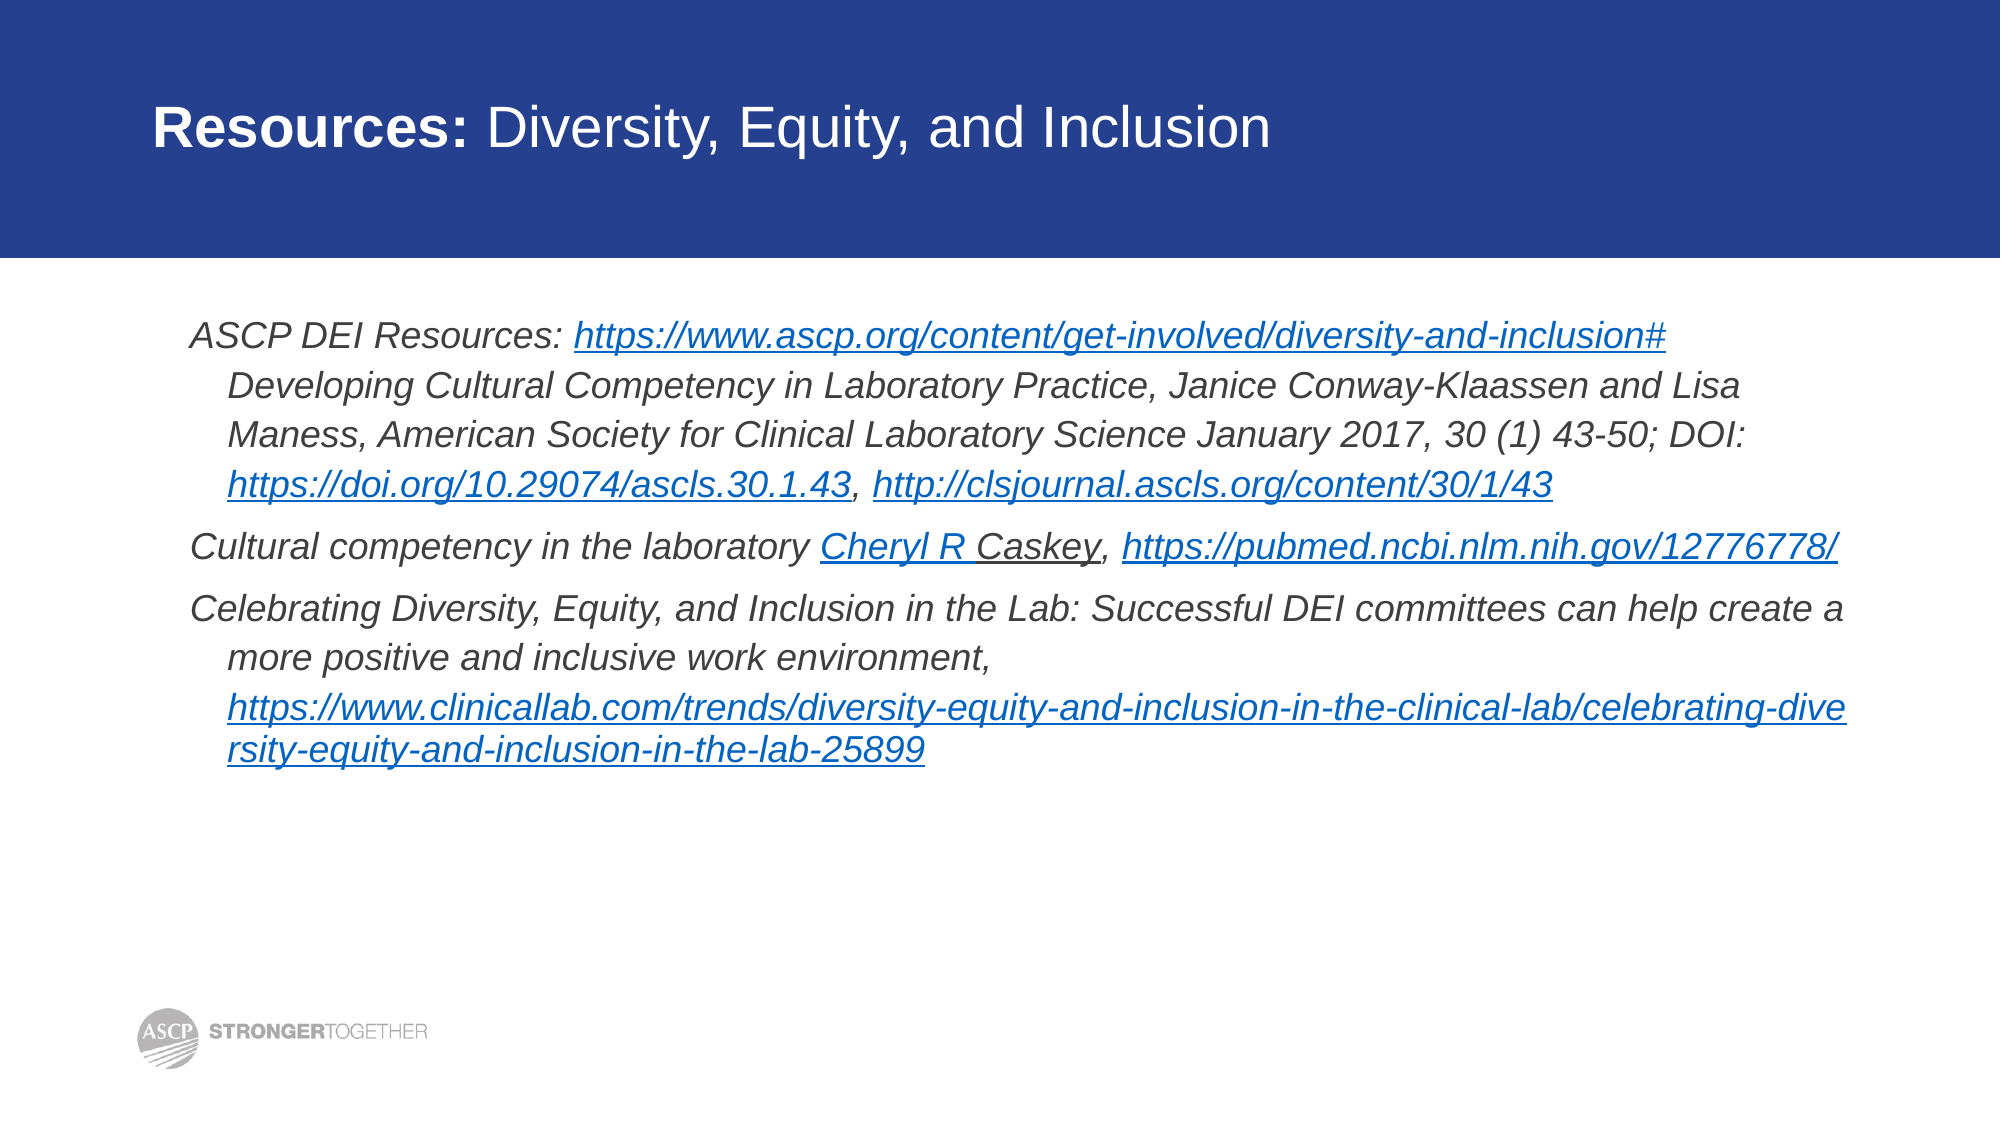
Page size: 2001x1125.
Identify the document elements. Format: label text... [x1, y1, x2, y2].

title Resources: Diversity, Equity, and Inclusion [137, 20, 1863, 238]
list ASCP DEI Resources: https://www.ascp.org/content/get-involved/diversity-and-inclusion# Developing Cultural Competency in Laboratory Practice, Janice Conway-Klaassen and Lisa Maness, American Society for Clinical Laboratory Science January 2017, 30 (1) 43-50; DOI: https://doi.org/10.29074/ascls.30.1.43, http://clsjournal.ascls.org/content/30/1/43 Cultural competency in the laboratory Cheryl R Caskey, https://pubmed.ncbi.nlm.nih.gov/12776778/ Celebrating Diversity, Equity, and Inclusion in the Lab: Successful DEI committees can help create a more positive and inclusive work environment, https://www.clinicallab.com/trends/diversity-equity-and-inclusion-in-the-clinical-lab/celebrating-diversity-equity-and-inclusion-in-the-lab-25899 [137, 299, 1863, 942]
picture [137, 1008, 427, 1069]
